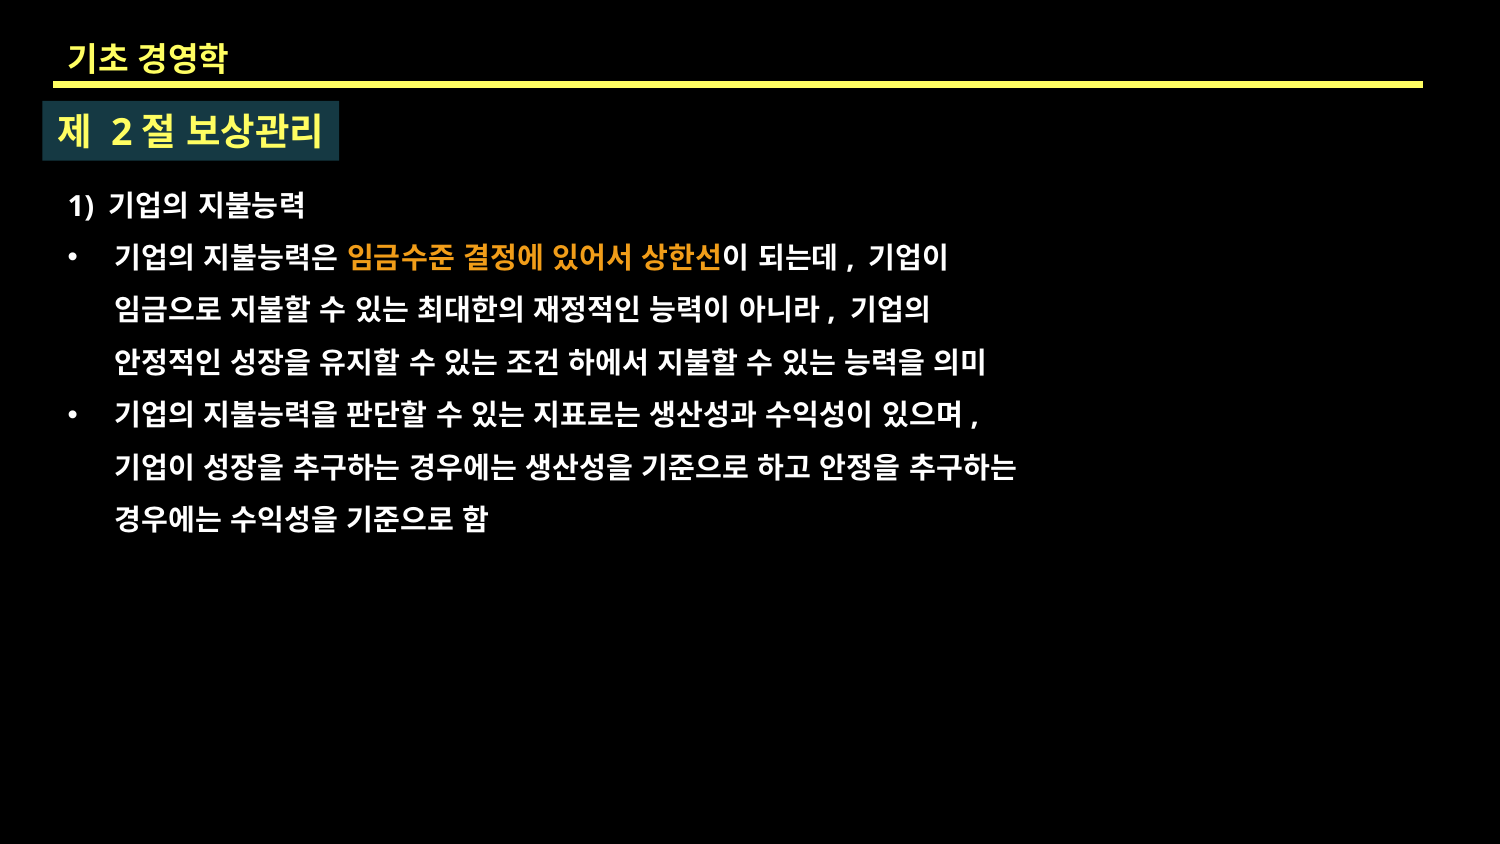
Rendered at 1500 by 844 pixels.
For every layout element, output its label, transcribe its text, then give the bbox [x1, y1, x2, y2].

text_box 제 2절 보상관리 [42, 100, 340, 161]
picture [52, 102, 97, 145]
text_box 1) 기업의 지불능력 기업의 지불능력은 임금수준 결정에 있어서 상한선이 되는데, 기업이 임금으로 지불할 수 있는 최대한의 재정적인 능력이 아니라, 기업의 안정적인 성장을 유지할 수 있는 조건 하에서 지불할 수 있는 능력을 의미 기업의 지불능력을 판단할 수 있는 지표로는 생산성과 수익성이 있으며, 기업이 성장을 추구하는 경우에는 생산성을 기준으로 하고 안정을 추구하는 경우에는 수익성을 기준으로 함 [53, 161, 1046, 544]
